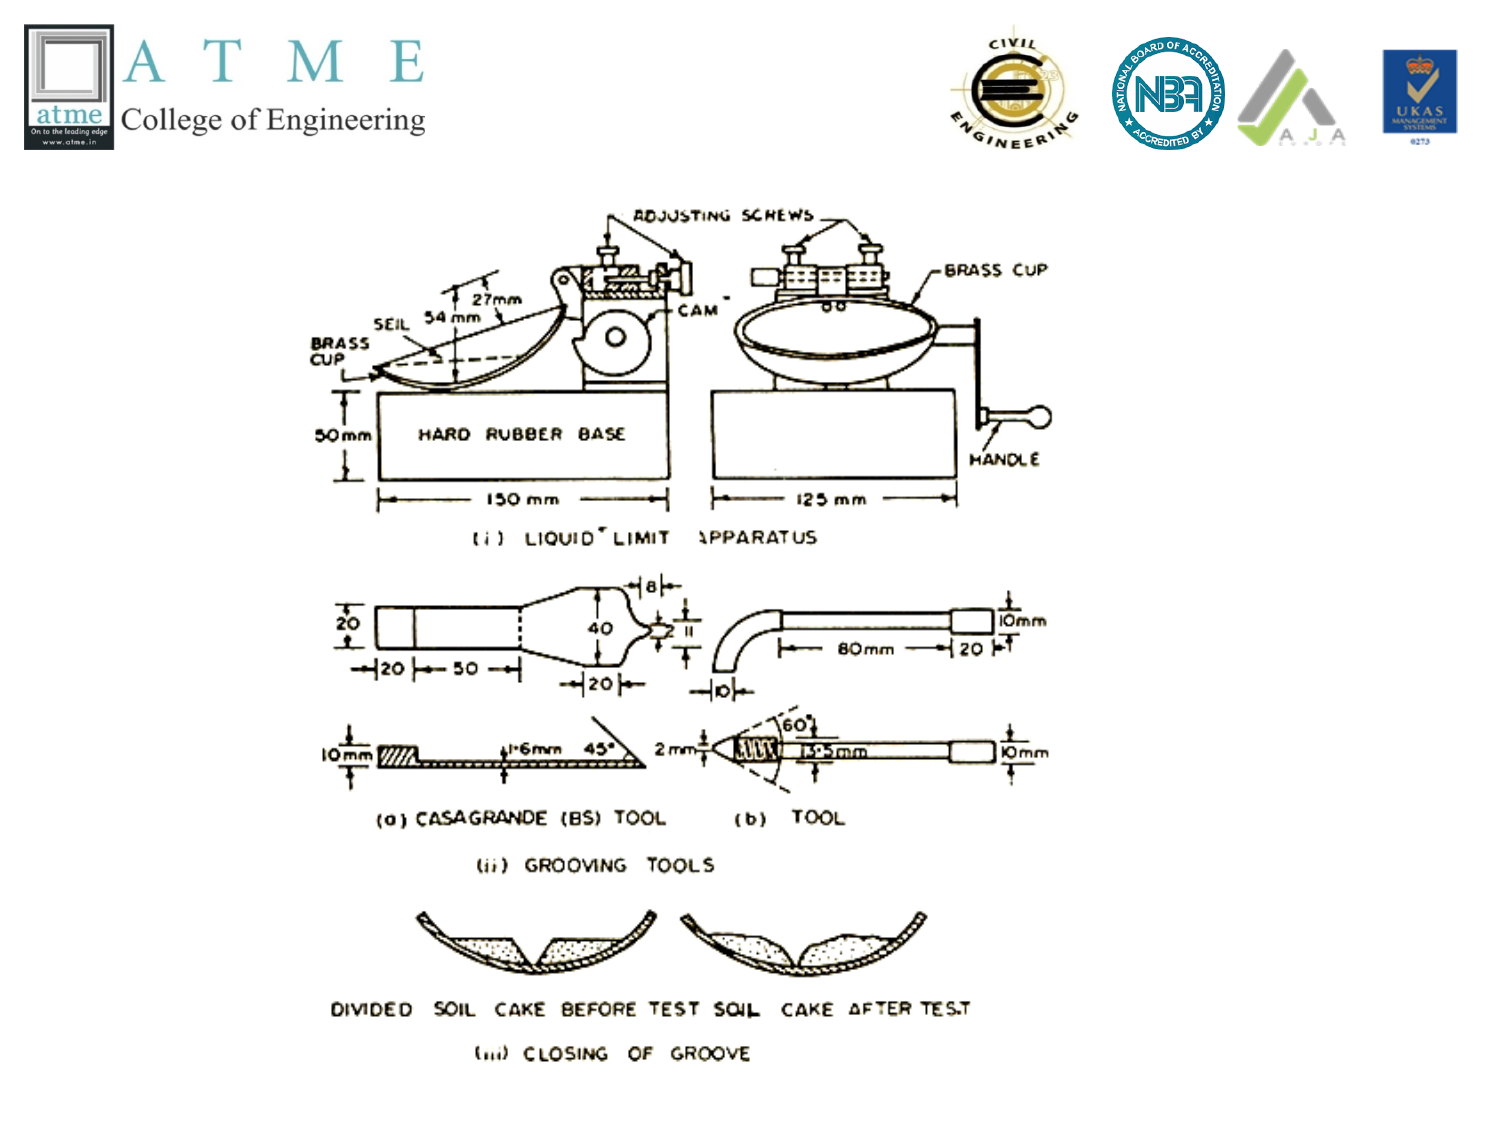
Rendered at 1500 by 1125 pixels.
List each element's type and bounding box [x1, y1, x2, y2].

picture [1237, 49, 1458, 146]
picture [1209, 103, 1218, 120]
list [274, 199, 1151, 1076]
picture [1112, 37, 1213, 150]
picture [950, 24, 1080, 150]
picture [24, 24, 425, 150]
picture [1179, 37, 1225, 79]
picture [1184, 109, 1225, 150]
